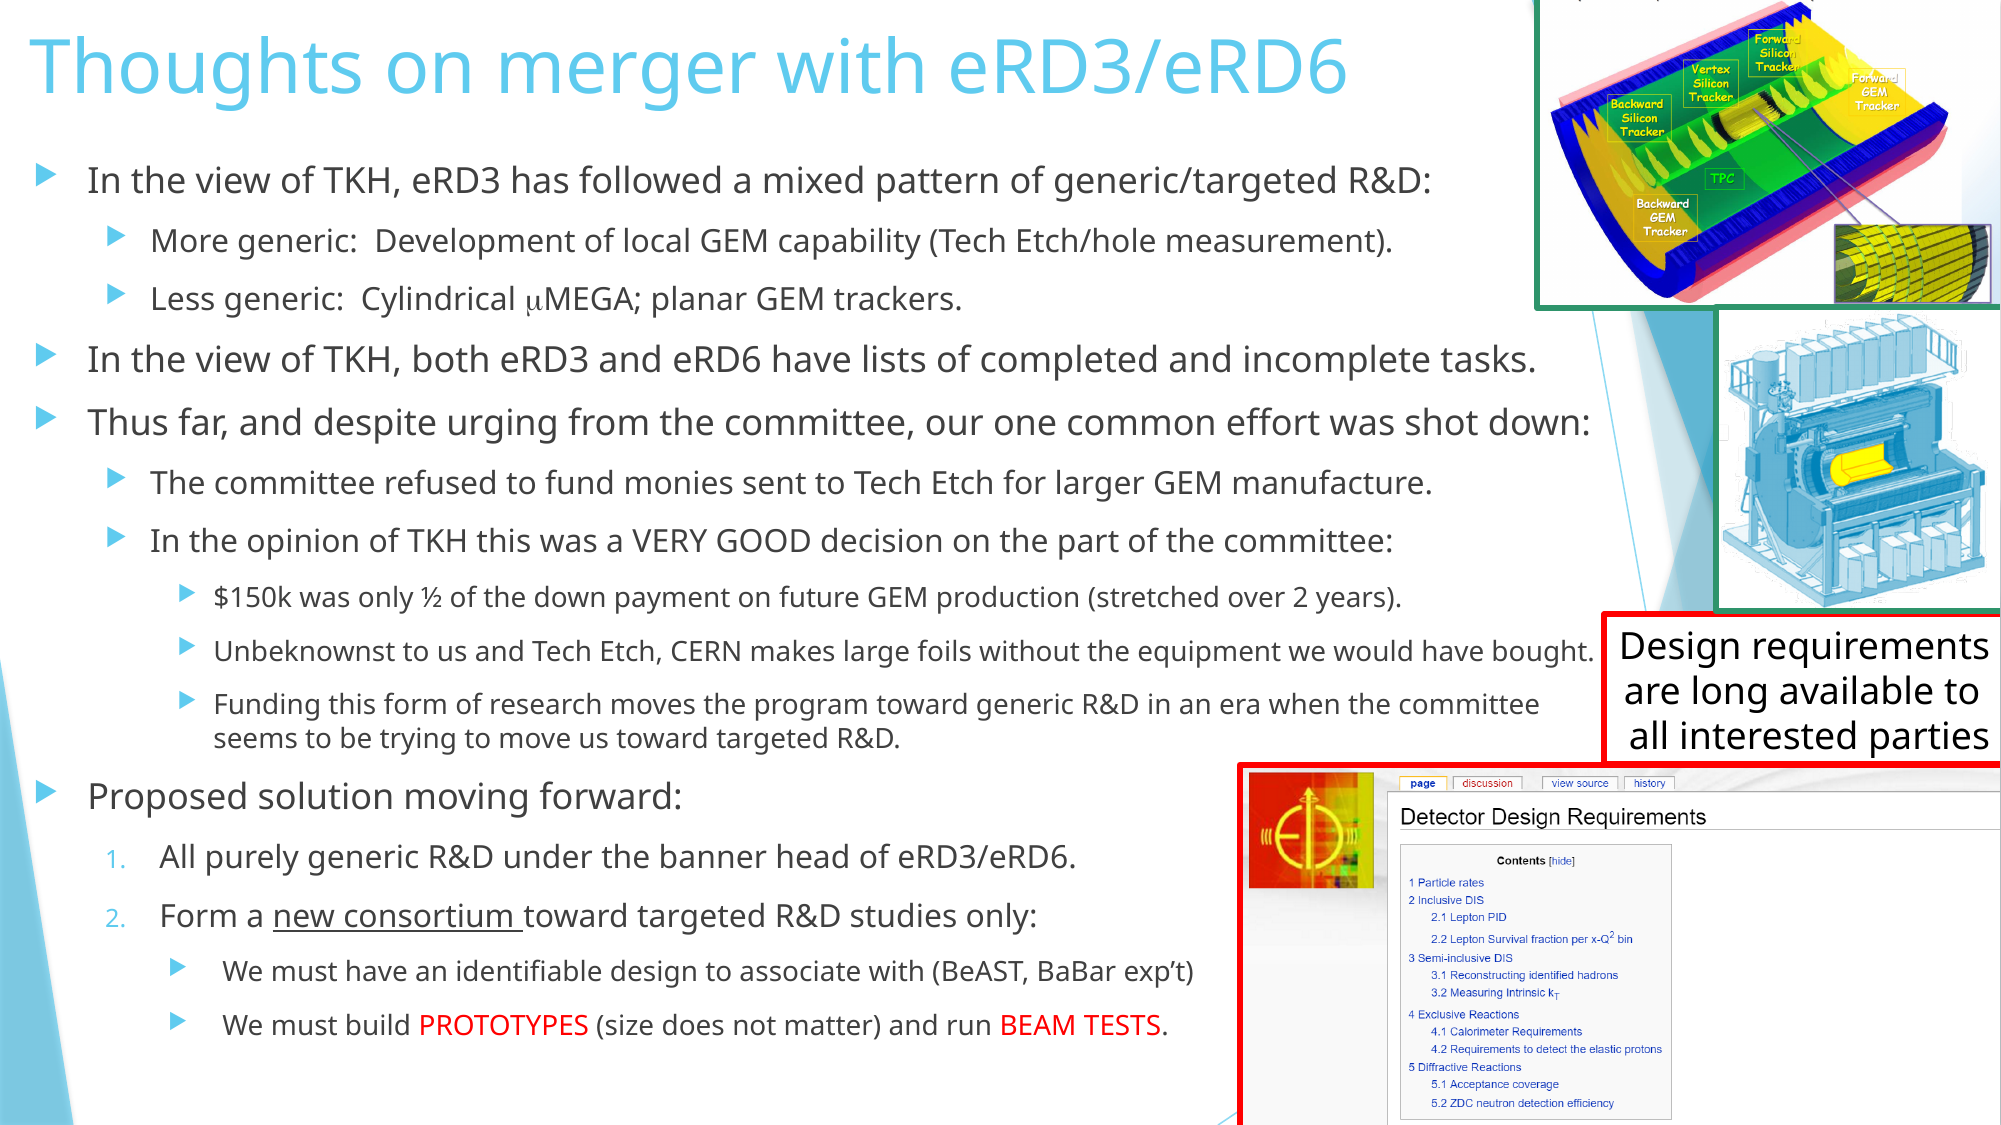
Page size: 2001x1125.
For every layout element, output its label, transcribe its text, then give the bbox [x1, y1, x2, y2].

title Thoughts on merger with eRD3/eRD6 [14, 10, 1425, 137]
list In the view of TKH, eRD3 has followed a mixed pattern of generic/targeted R&D: More generic: Development of local GEM capability (Tech Etch/hole measurement). Less generic: Cylindrical mMEGA; planar GEM trackers. In the view of TKH, both eRD3 and eRD6 have lists of completed and incomplete tasks. Thus far, and despite urging from the committee, our one common effort was shot down: The committee refused to fund monies sent to Tech Etch for larger GEM manufacture. In the opinion of TKH this was a VERY GOOD decision on the part of the committee: $150k was only ½ of the down payment on future GEM production (stretched over 2 years). Unbeknownst to us and Tech Etch, CERN makes large foils without the equipment we would have bought. Funding this form of research moves the program toward generic R&D in an era when the committee seems to be trying to move us toward targeted R&D. Proposed solution moving forward: All purely generic R&D under the banner head of eRD3/eRD6. Form a new consortium toward targeted R&D studies only: We must have an identifiable design to associate with (BeAST, BaBar exp’t) We must build PROTOTYPES (size does not matter) and run BEAM TESTS. [18, 149, 1618, 1115]
picture [1242, 767, 2000, 1125]
text_box Design requirements are long available to all interested parties [1604, 614, 2000, 764]
picture [1539, 0, 2000, 306]
picture [1718, 309, 2000, 609]
